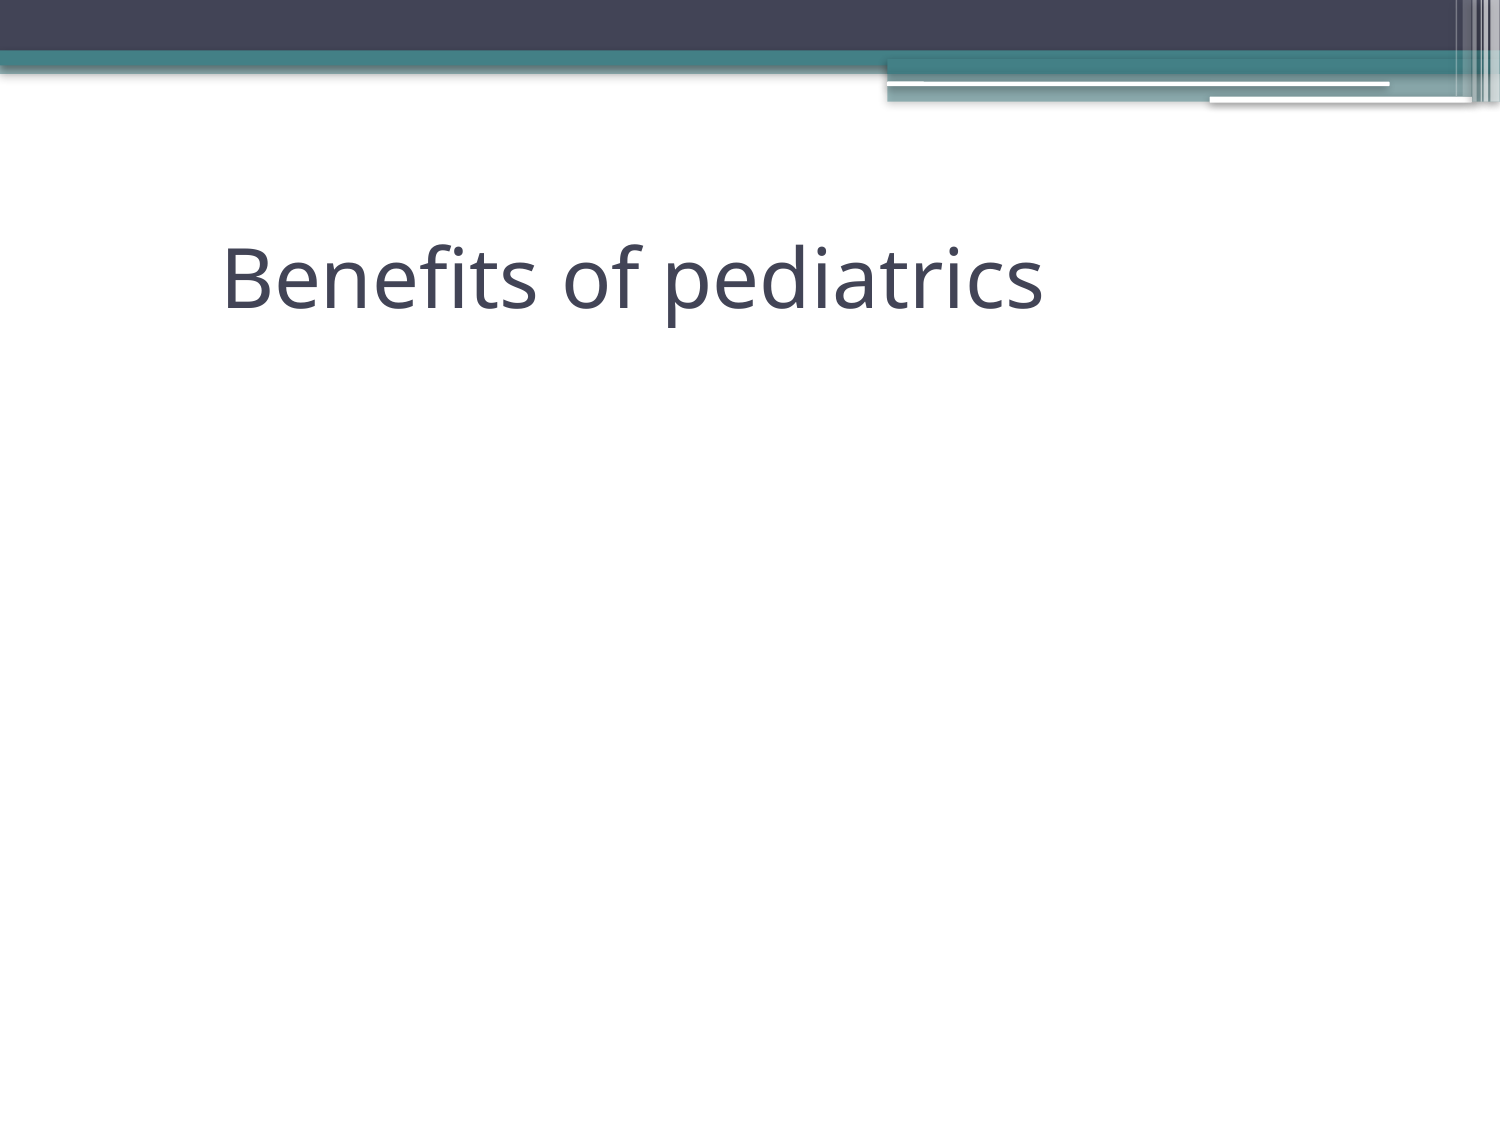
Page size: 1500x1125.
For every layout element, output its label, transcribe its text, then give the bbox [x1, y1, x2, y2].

title Benefits of pediatrics [75, 187, 1425, 363]
